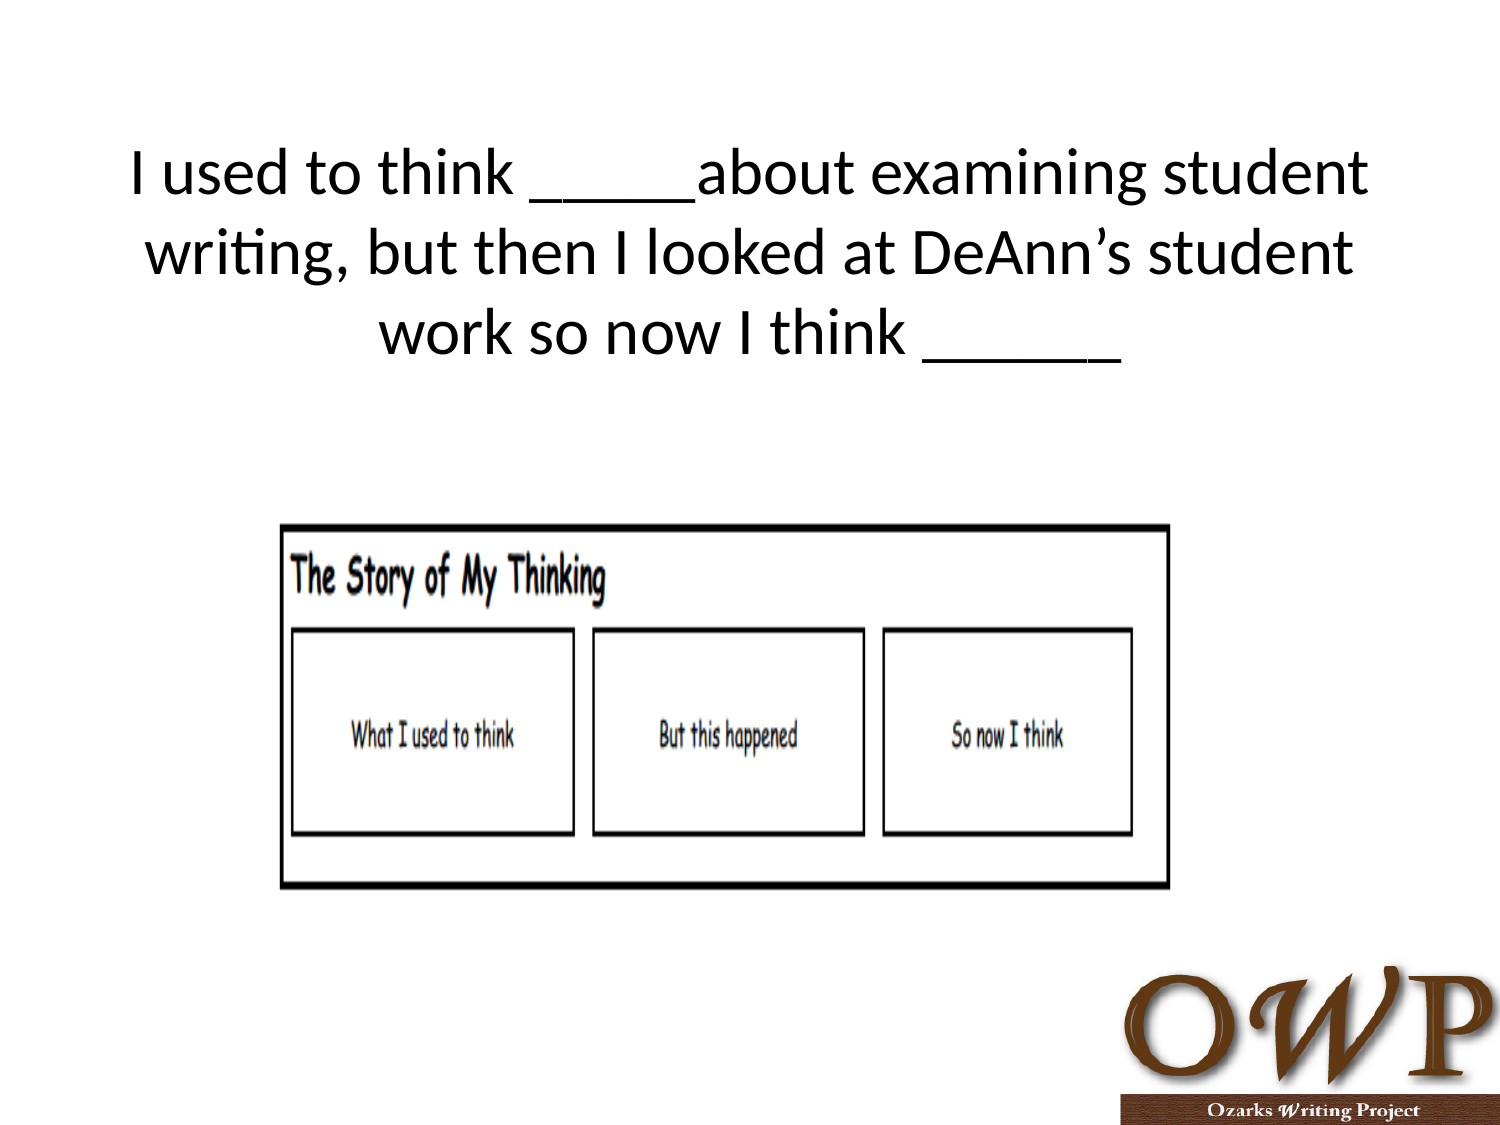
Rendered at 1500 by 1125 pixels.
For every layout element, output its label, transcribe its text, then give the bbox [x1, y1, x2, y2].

title I used to think _____about examining student writing, but then I looked at DeAnn’s student work so now I think ______ [74, 44, 1426, 451]
picture [1120, 957, 1500, 1125]
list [274, 517, 1174, 902]
